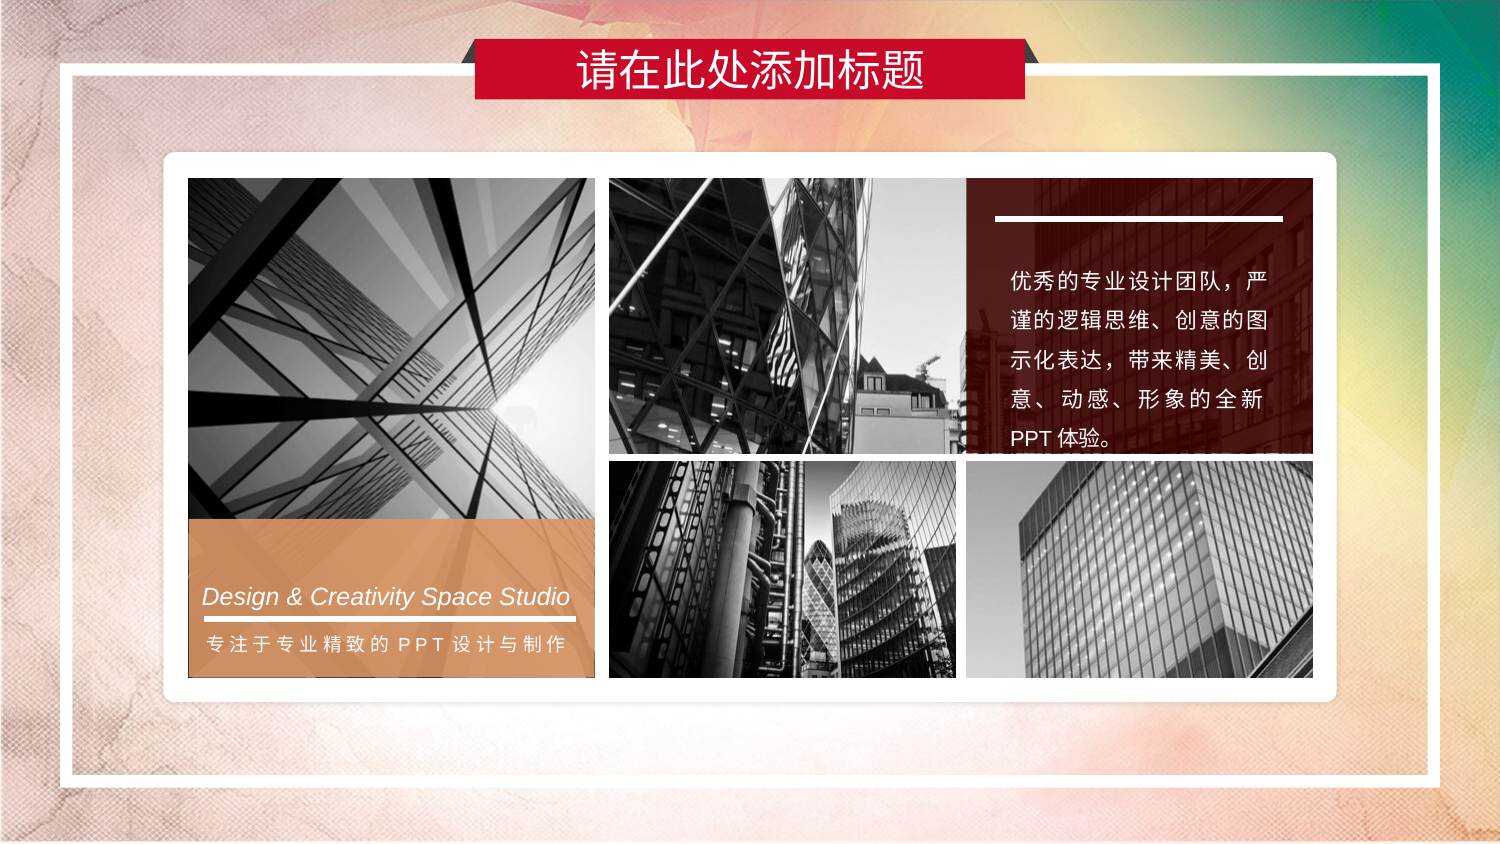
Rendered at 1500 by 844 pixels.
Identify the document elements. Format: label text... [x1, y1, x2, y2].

picture [0, 0, 1500, 844]
text_box [162, 151, 1338, 704]
text_box [459, 38, 474, 65]
text_box 优秀的专业设计团队，严谨的逻辑思维、创意的图示化表达，带来精美、创意、动感、形象的全新PPT体验。 [995, 454, 1284, 459]
text_box 请在此处添加标题 [474, 38, 1025, 100]
text_box [1026, 38, 1041, 65]
text_box [59, 62, 1441, 789]
